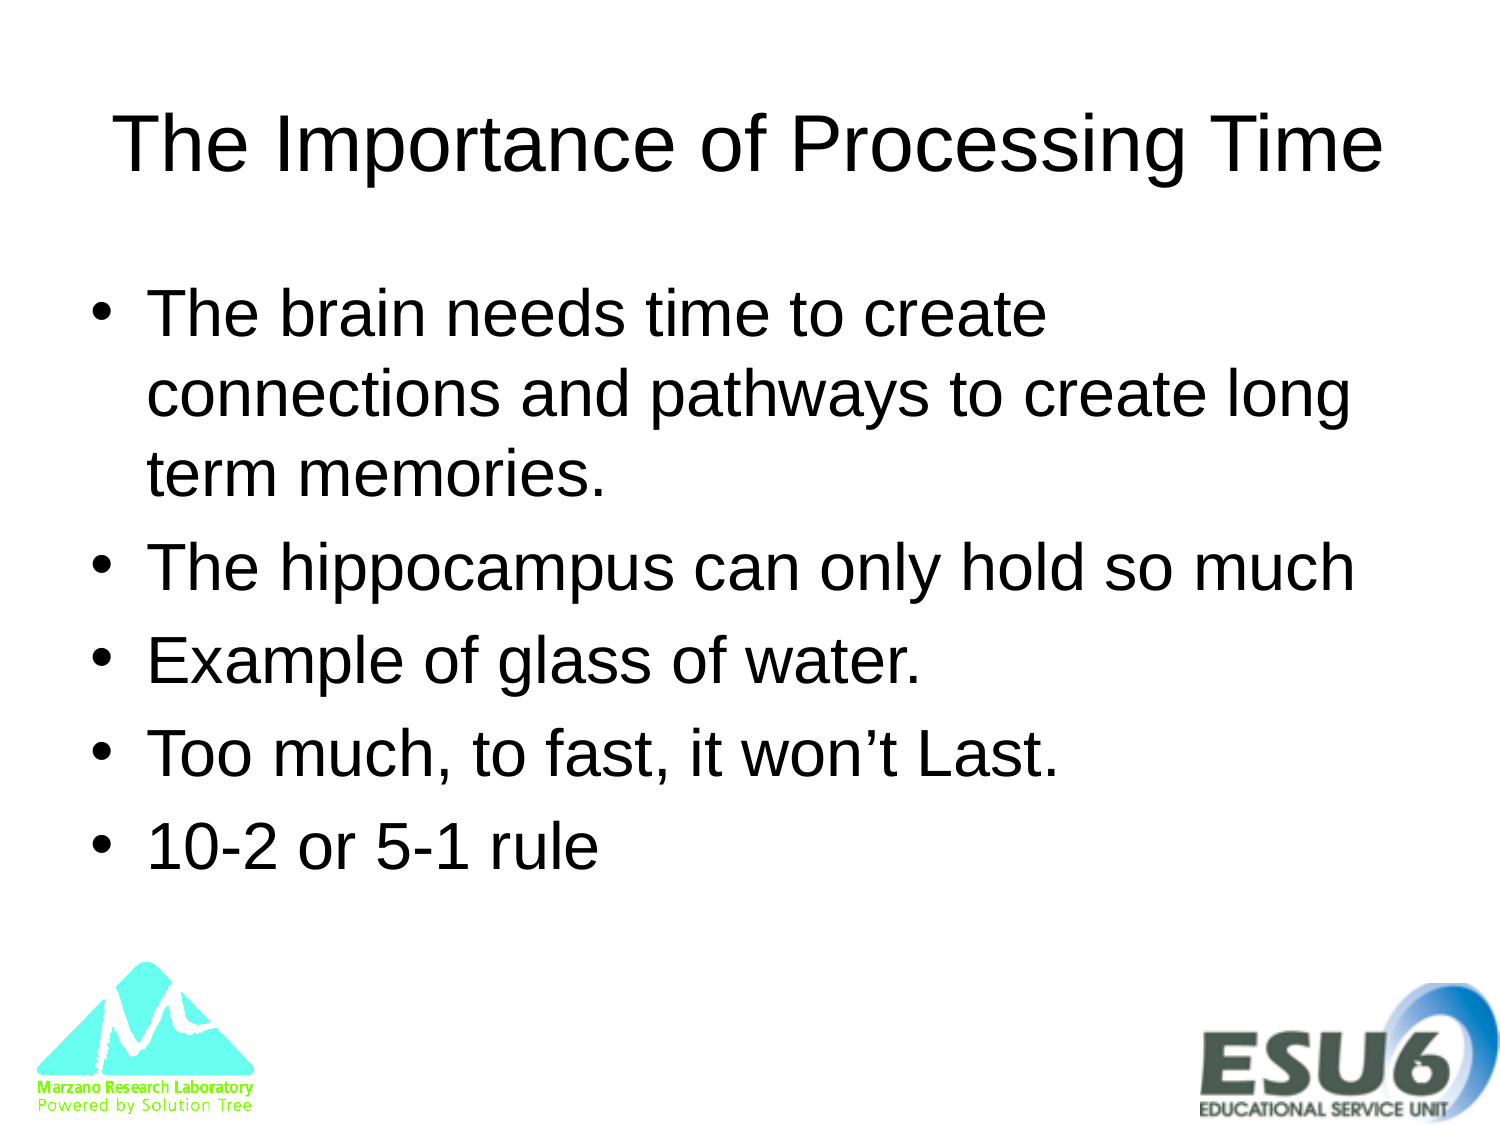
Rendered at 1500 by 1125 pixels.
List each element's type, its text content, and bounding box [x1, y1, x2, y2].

list The brain needs time to create connections and pathways to create long term memories. The hippocampus can only hold so much Example of glass of water. Too much, to fast, it won’t Last. 10-2 or 5-1 rule [75, 262, 1425, 1005]
picture [37, 962, 254, 1114]
title The Importance of Processing Time [75, 45, 1425, 233]
picture [1200, 983, 1500, 1125]
